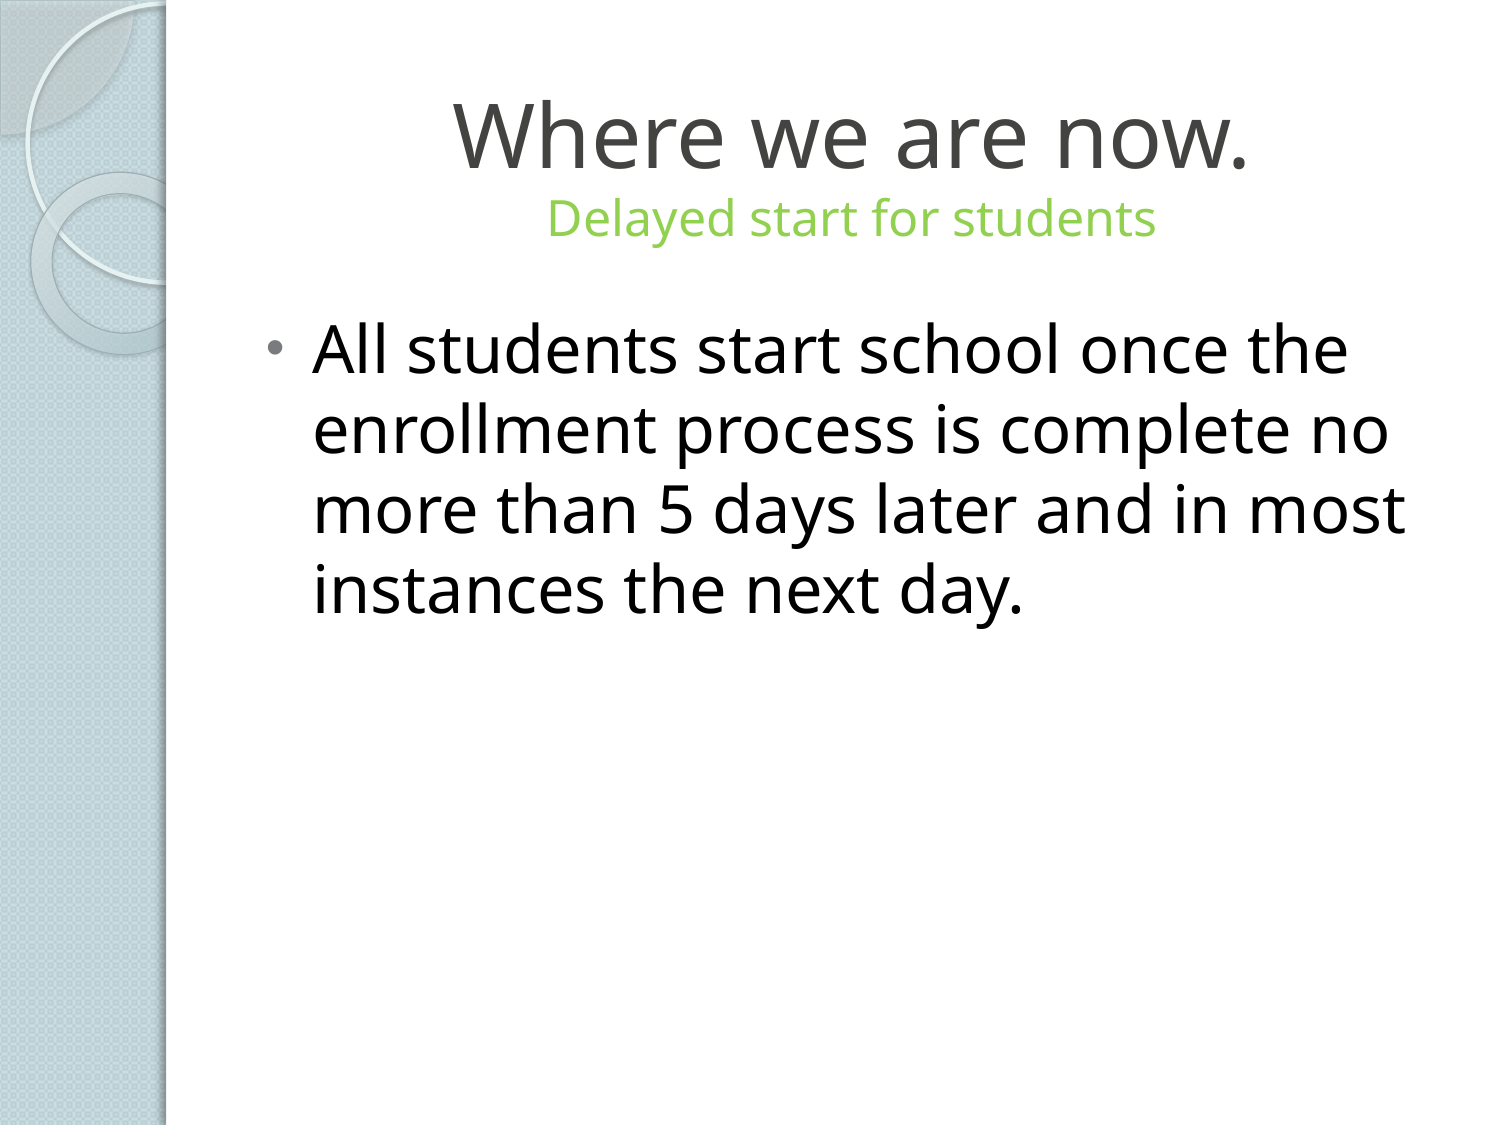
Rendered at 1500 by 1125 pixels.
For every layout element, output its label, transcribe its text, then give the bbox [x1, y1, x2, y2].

list All students start school once the enrollment process is complete no more than 5 days later and in most instances the next day. [237, 299, 1468, 700]
title Where we are now. Delayed start for students [237, 50, 1468, 275]
